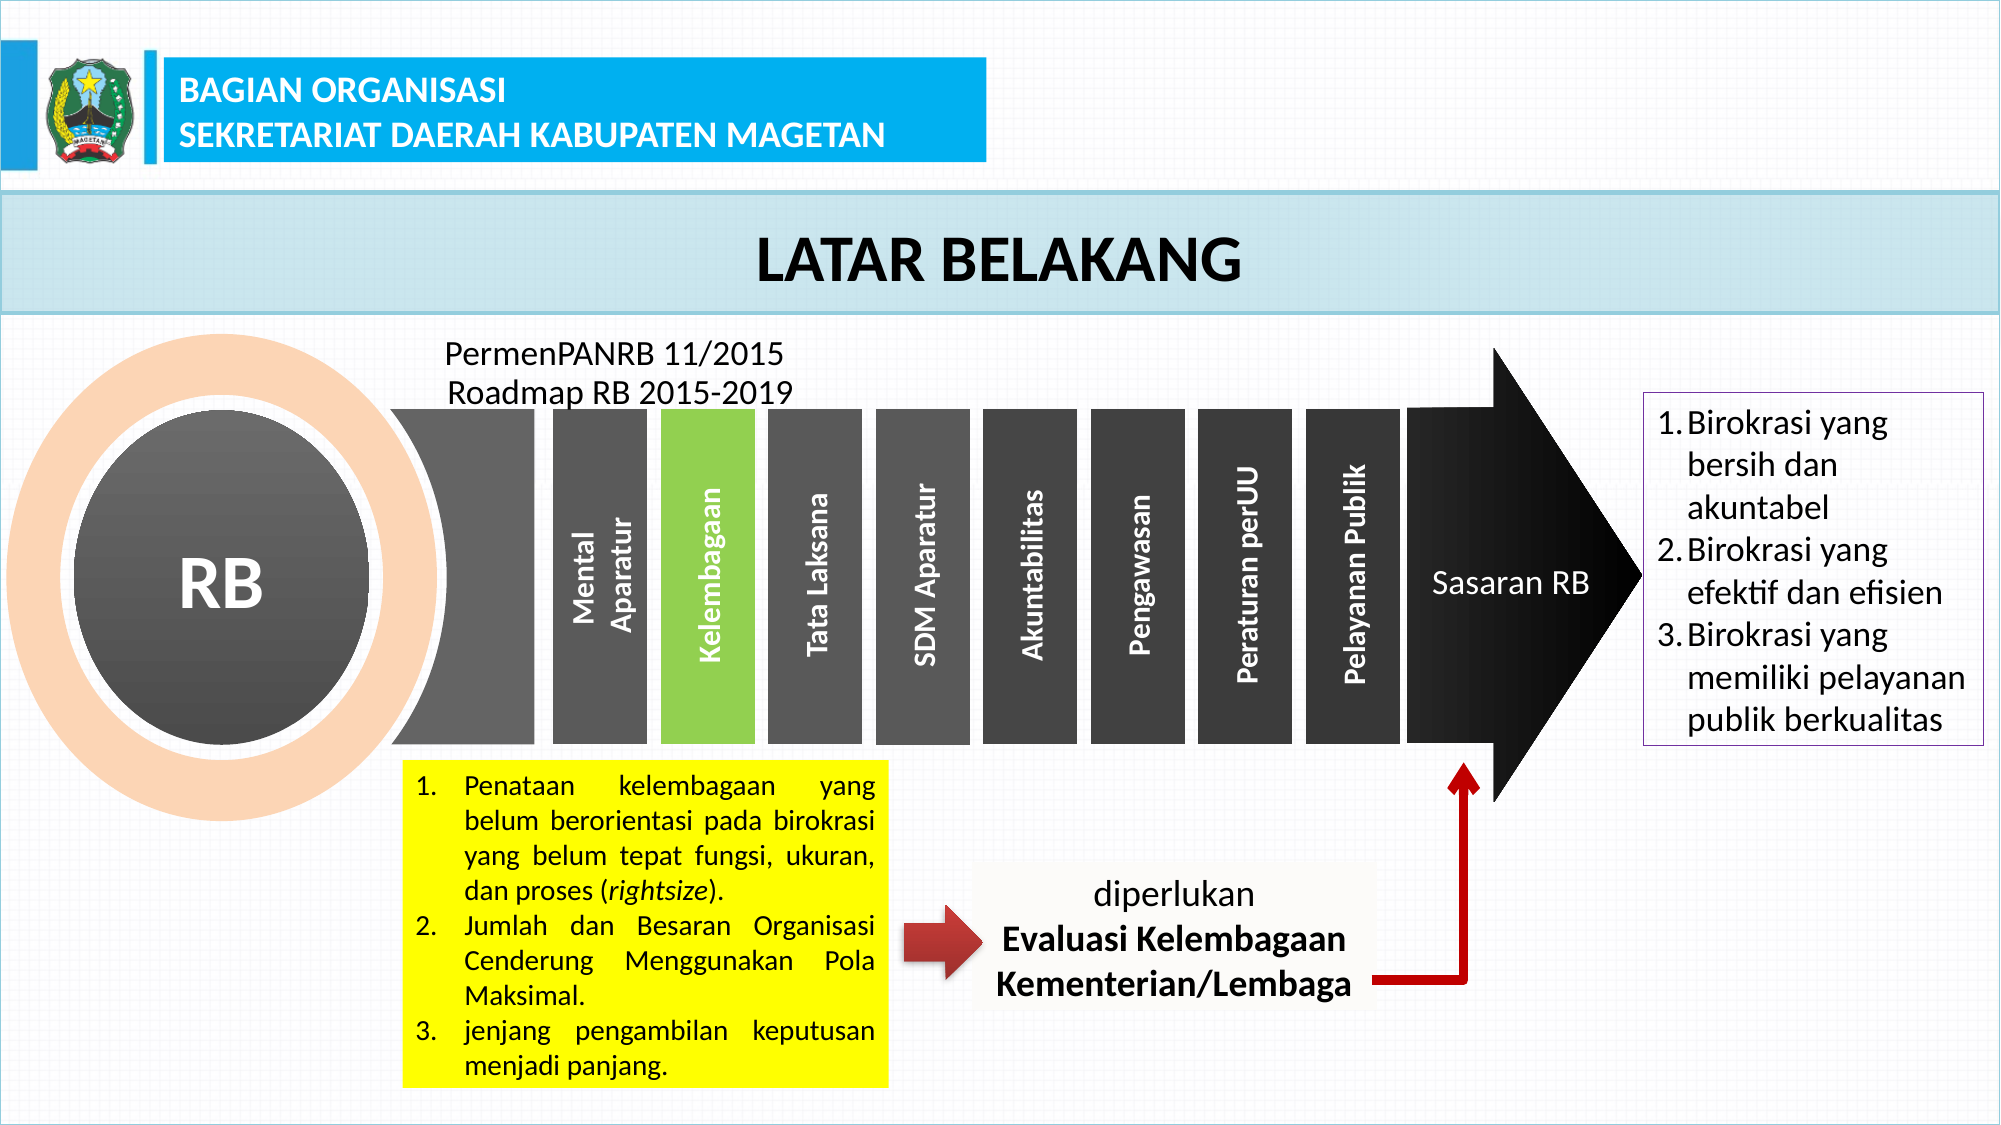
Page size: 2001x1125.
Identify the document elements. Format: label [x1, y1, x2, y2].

text_box [0, 0, 2000, 1125]
picture [6, 47, 174, 174]
text_box [1371, 762, 1464, 981]
text_box [6, 333, 1643, 822]
